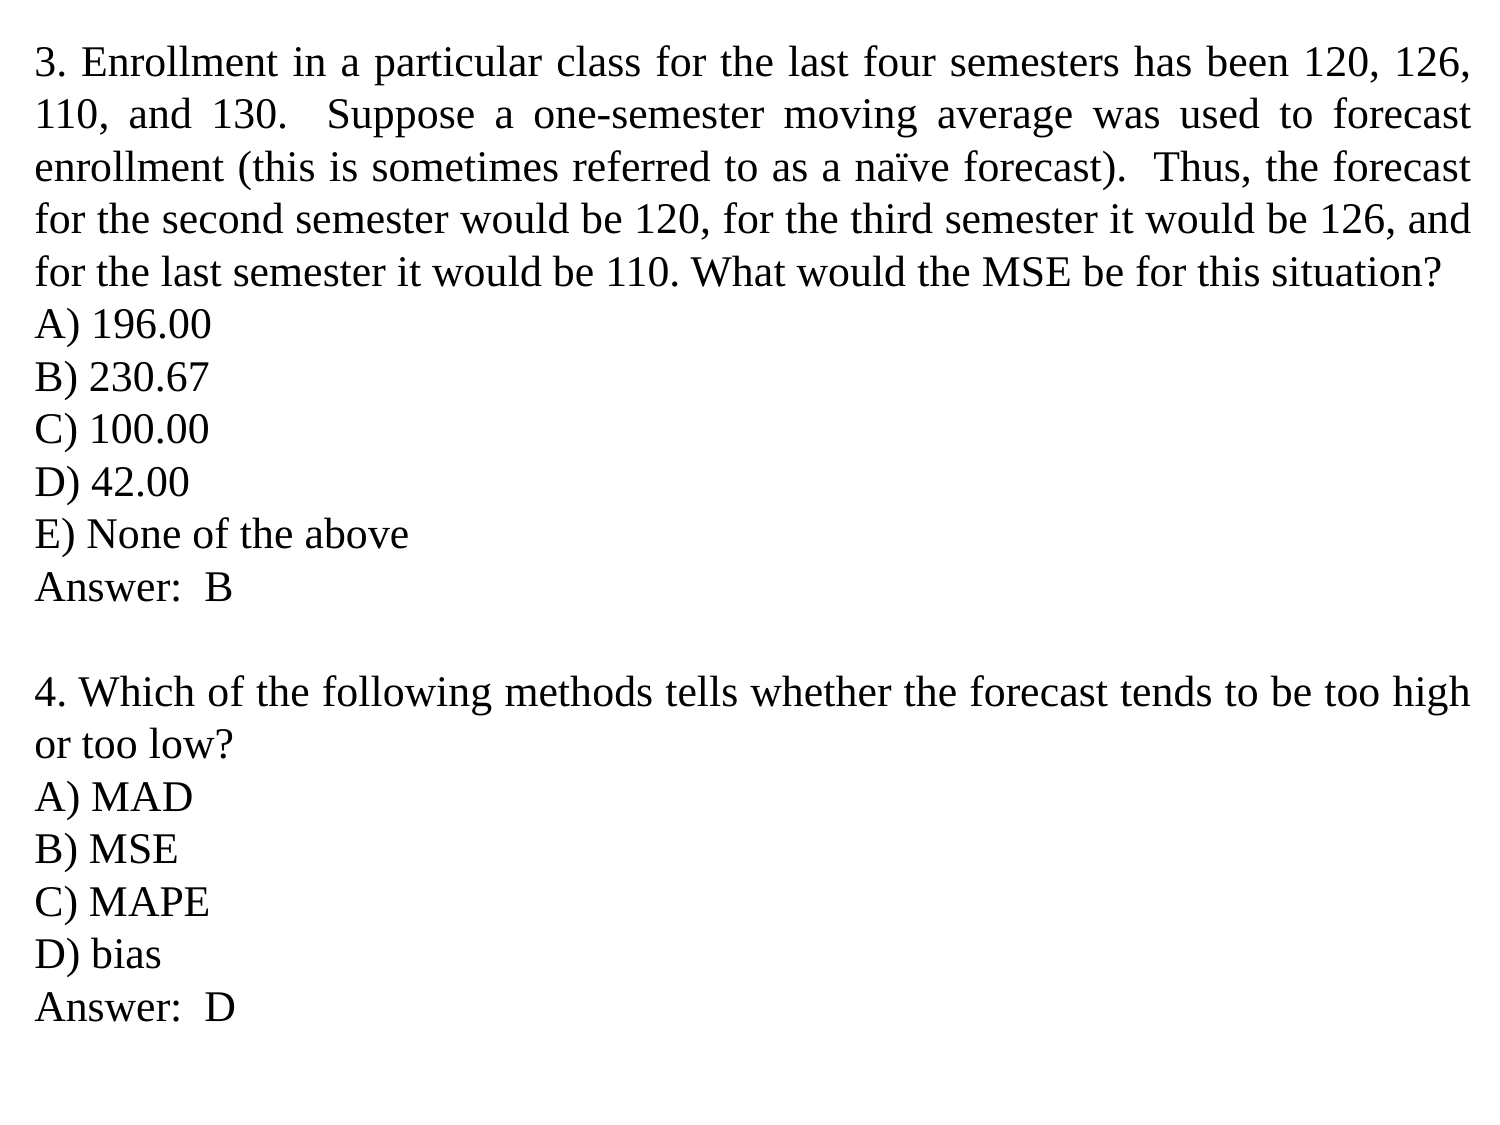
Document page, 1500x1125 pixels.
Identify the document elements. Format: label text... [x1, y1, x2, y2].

text_box 3. Enrollment in a particular class for the last four semesters has been 120, 126, 110, and 130. Suppose a one-semester moving average was used to forecast enrollment (this is sometimes referred to as a naïve forecast). Thus, the forecast for the second semester would be 120, for the third semester it would be 126, and for the last semester it would be 110. What would the MSE be for this situation? A) 196.00 B) 230.67 C) 100.00 D) 42.00 E) None of the above Answer: B 4. Which of the following methods tells whether the forecast tends to be too high or too low? A) MAD B) MSE C) MAPE D) bias Answer: D [19, 24, 1488, 1038]
